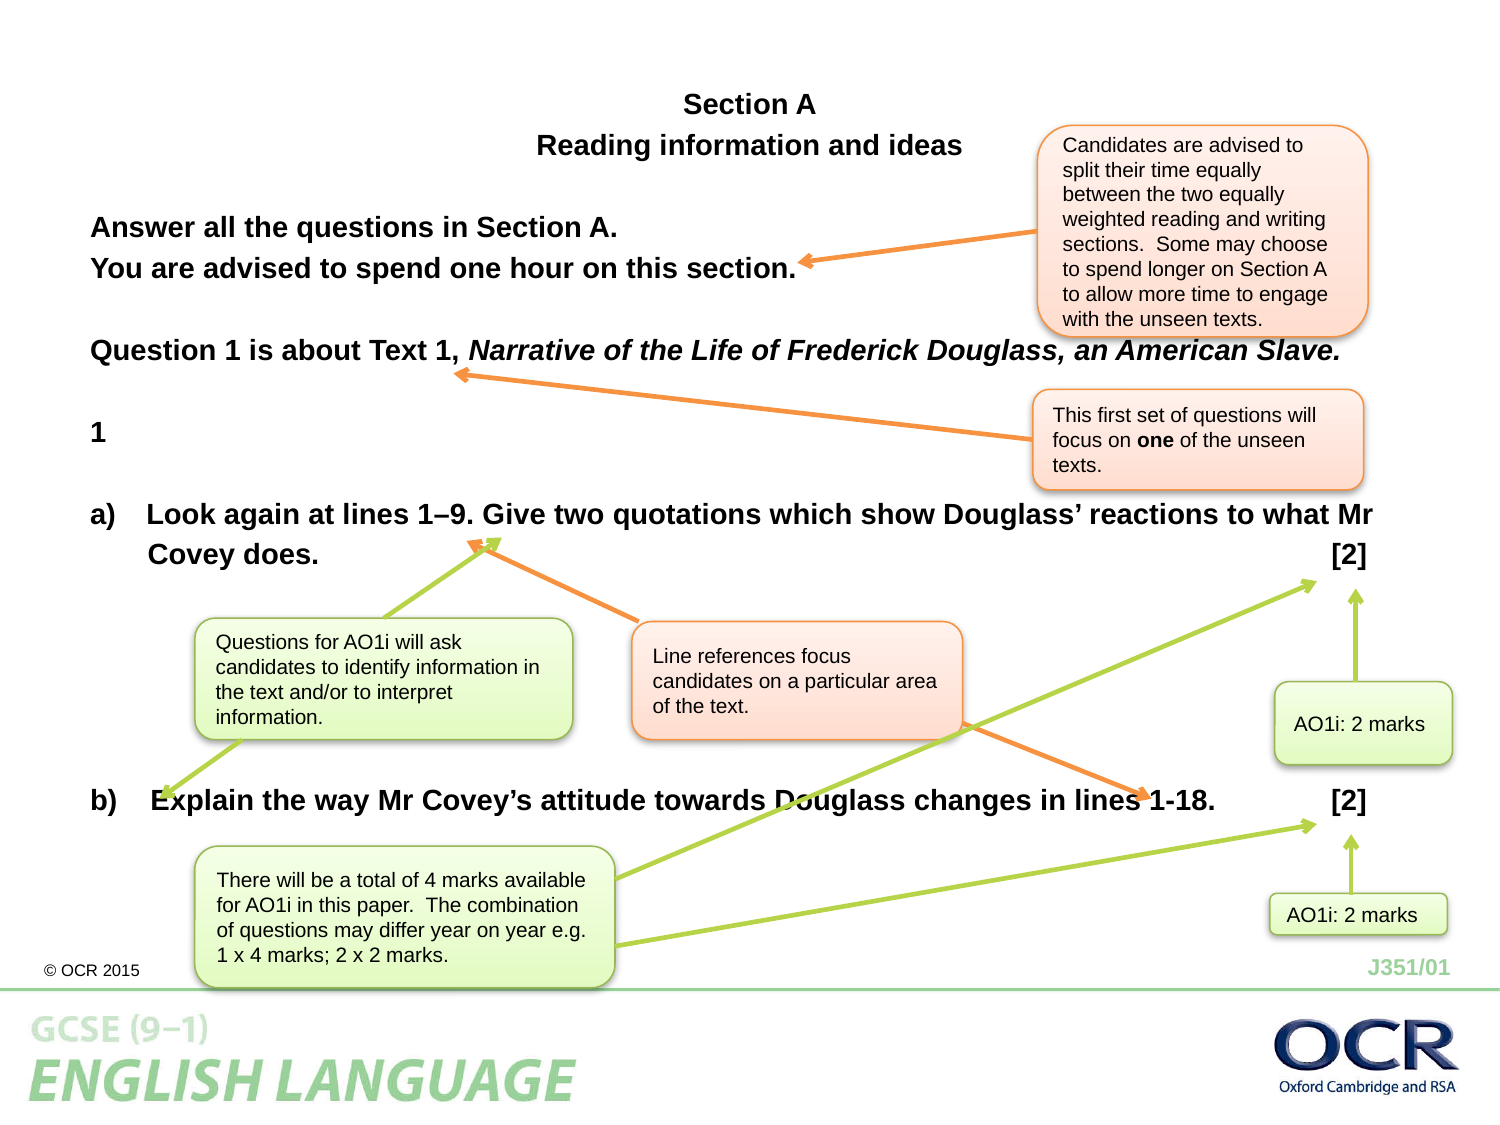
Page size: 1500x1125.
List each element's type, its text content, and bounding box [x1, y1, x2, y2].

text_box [506, 540, 639, 622]
text_box This first set of questions will focus on one of the unseen texts. [1032, 388, 1365, 491]
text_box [159, 739, 243, 799]
text_box AO1i: 2 marks [1323, 892, 1449, 936]
text_box There will be a total of 4 marks available for AO1i in this paper. The combination of questions may differ year on year e.g. 1 x 4 marks; 2 x 2 marks. [193, 845, 616, 989]
picture [0, 988, 1500, 1125]
text_box AO1i: 2 marks [1323, 680, 1454, 766]
text_box Questions for AO1i will ask candidates to identify information in the text and/or to interpret information. [194, 617, 574, 741]
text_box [614, 823, 1318, 947]
text_box Candidates are advised to split their time equally between the two equally weighted reading and writing sections. Some may choose to spend longer on Section A to allow more time to engage with the unseen texts. [1036, 124, 1369, 338]
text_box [453, 373, 1034, 440]
list Section A Reading information and ideas Answer all the questions in Section A. You are advised to spend one hour on this section. Question 1 is about Text 1, Narrative of the Life of Frederick Douglass, an American Slave. 1 Look again at lines 1–9. Give two quotations which show Douglass’ reactions to what Mr Covey does. [2] b) Explain the way Mr Covey’s attitude towards Douglass changes in lines 1-18. [2] [75, 78, 1425, 1005]
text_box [796, 230, 1038, 263]
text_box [614, 581, 1318, 823]
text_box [383, 537, 503, 619]
